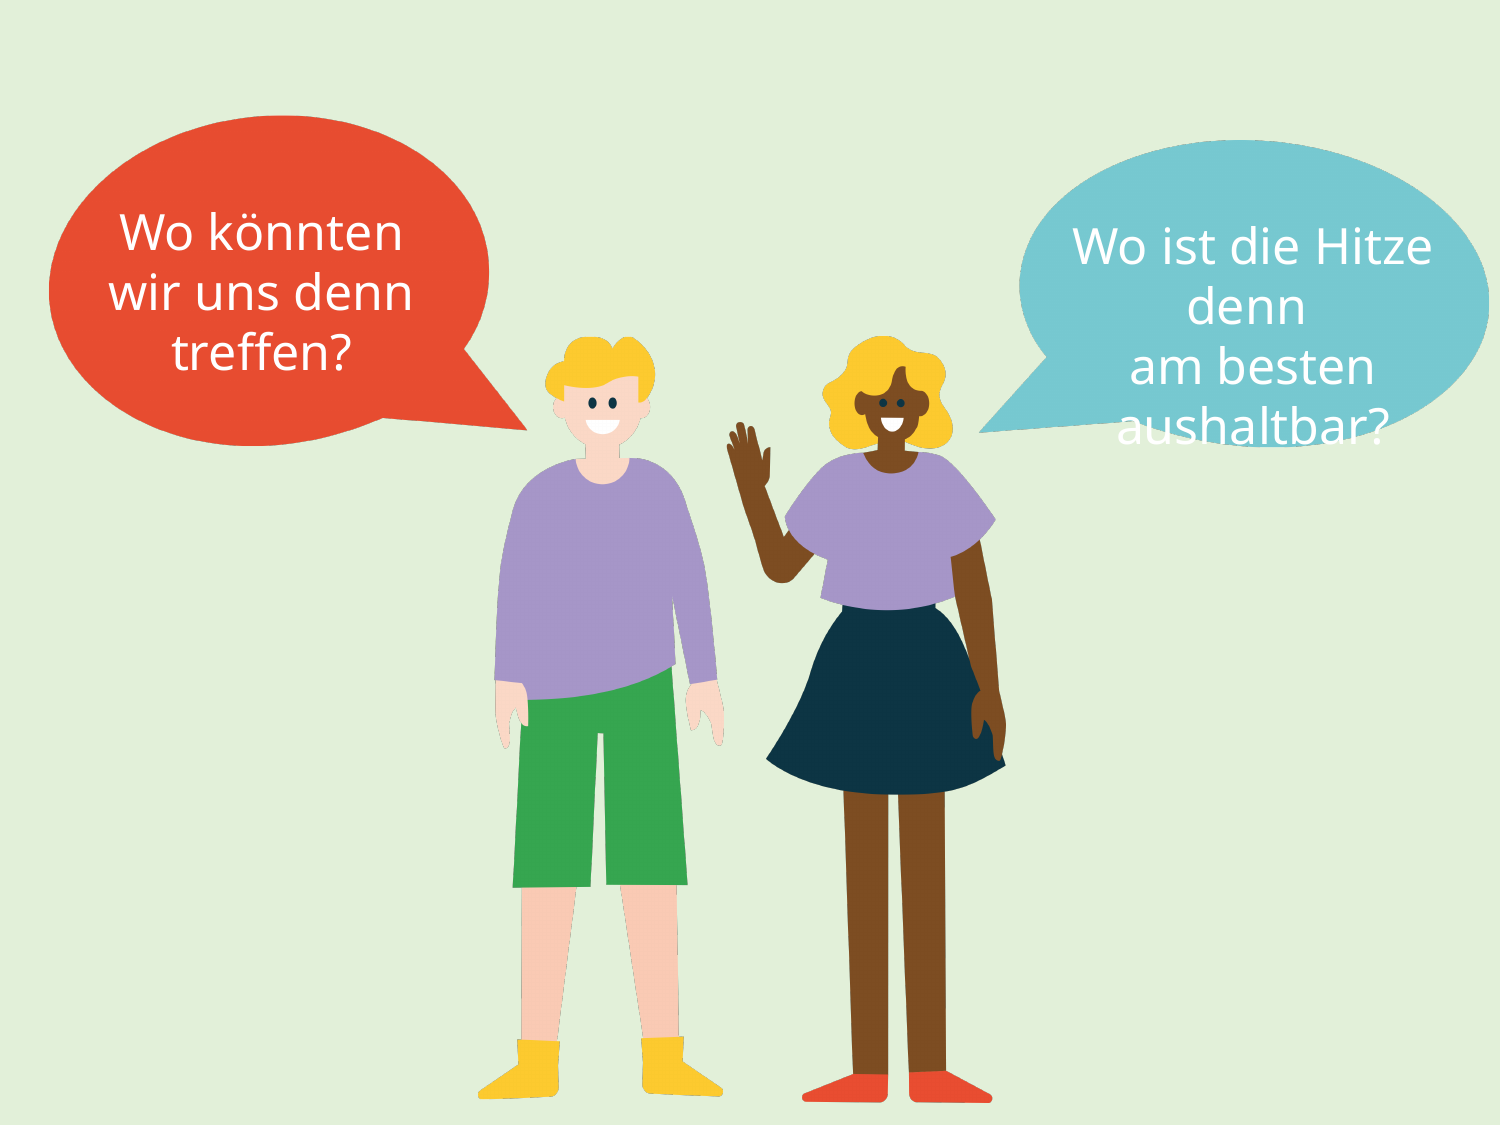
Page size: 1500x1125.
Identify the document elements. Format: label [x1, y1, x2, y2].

picture [39, 102, 1500, 1121]
